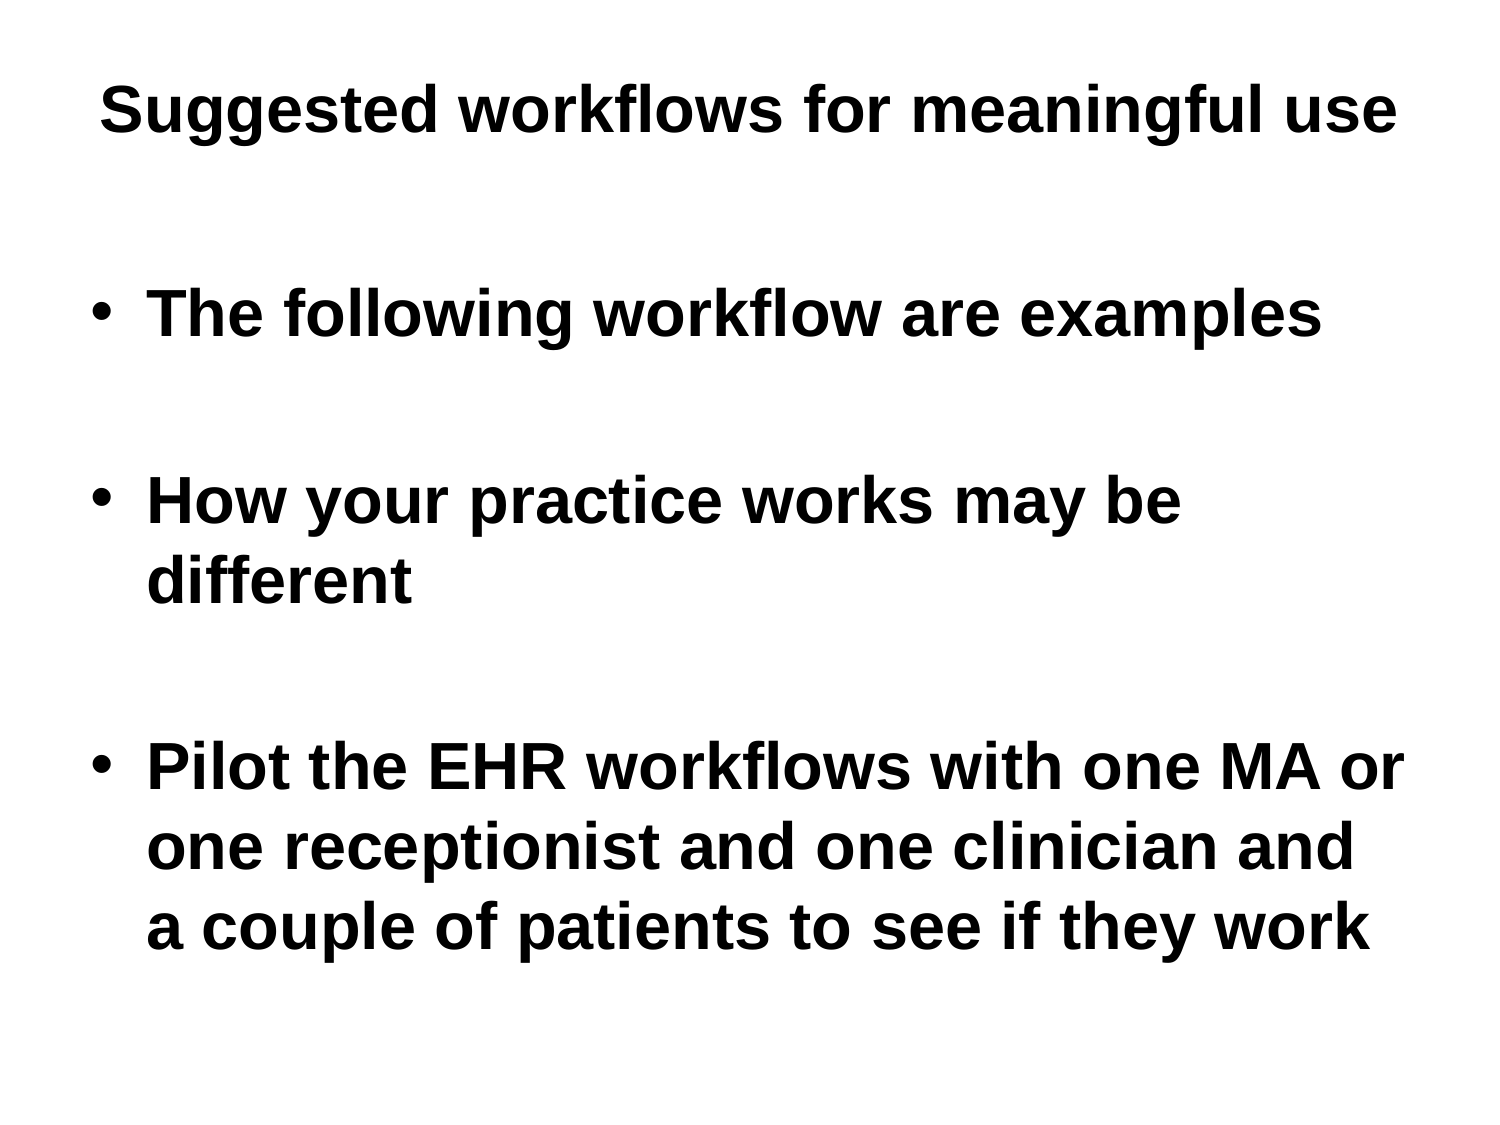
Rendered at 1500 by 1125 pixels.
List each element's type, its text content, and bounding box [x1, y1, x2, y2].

list The following workflow are examples How your practice works may be different Pilot the EHR workflows with one MA or one receptionist and one clinician and a couple of patients to see if they work [74, 262, 1426, 1006]
title Suggested workflows for meaningful use [74, 74, 1426, 233]
